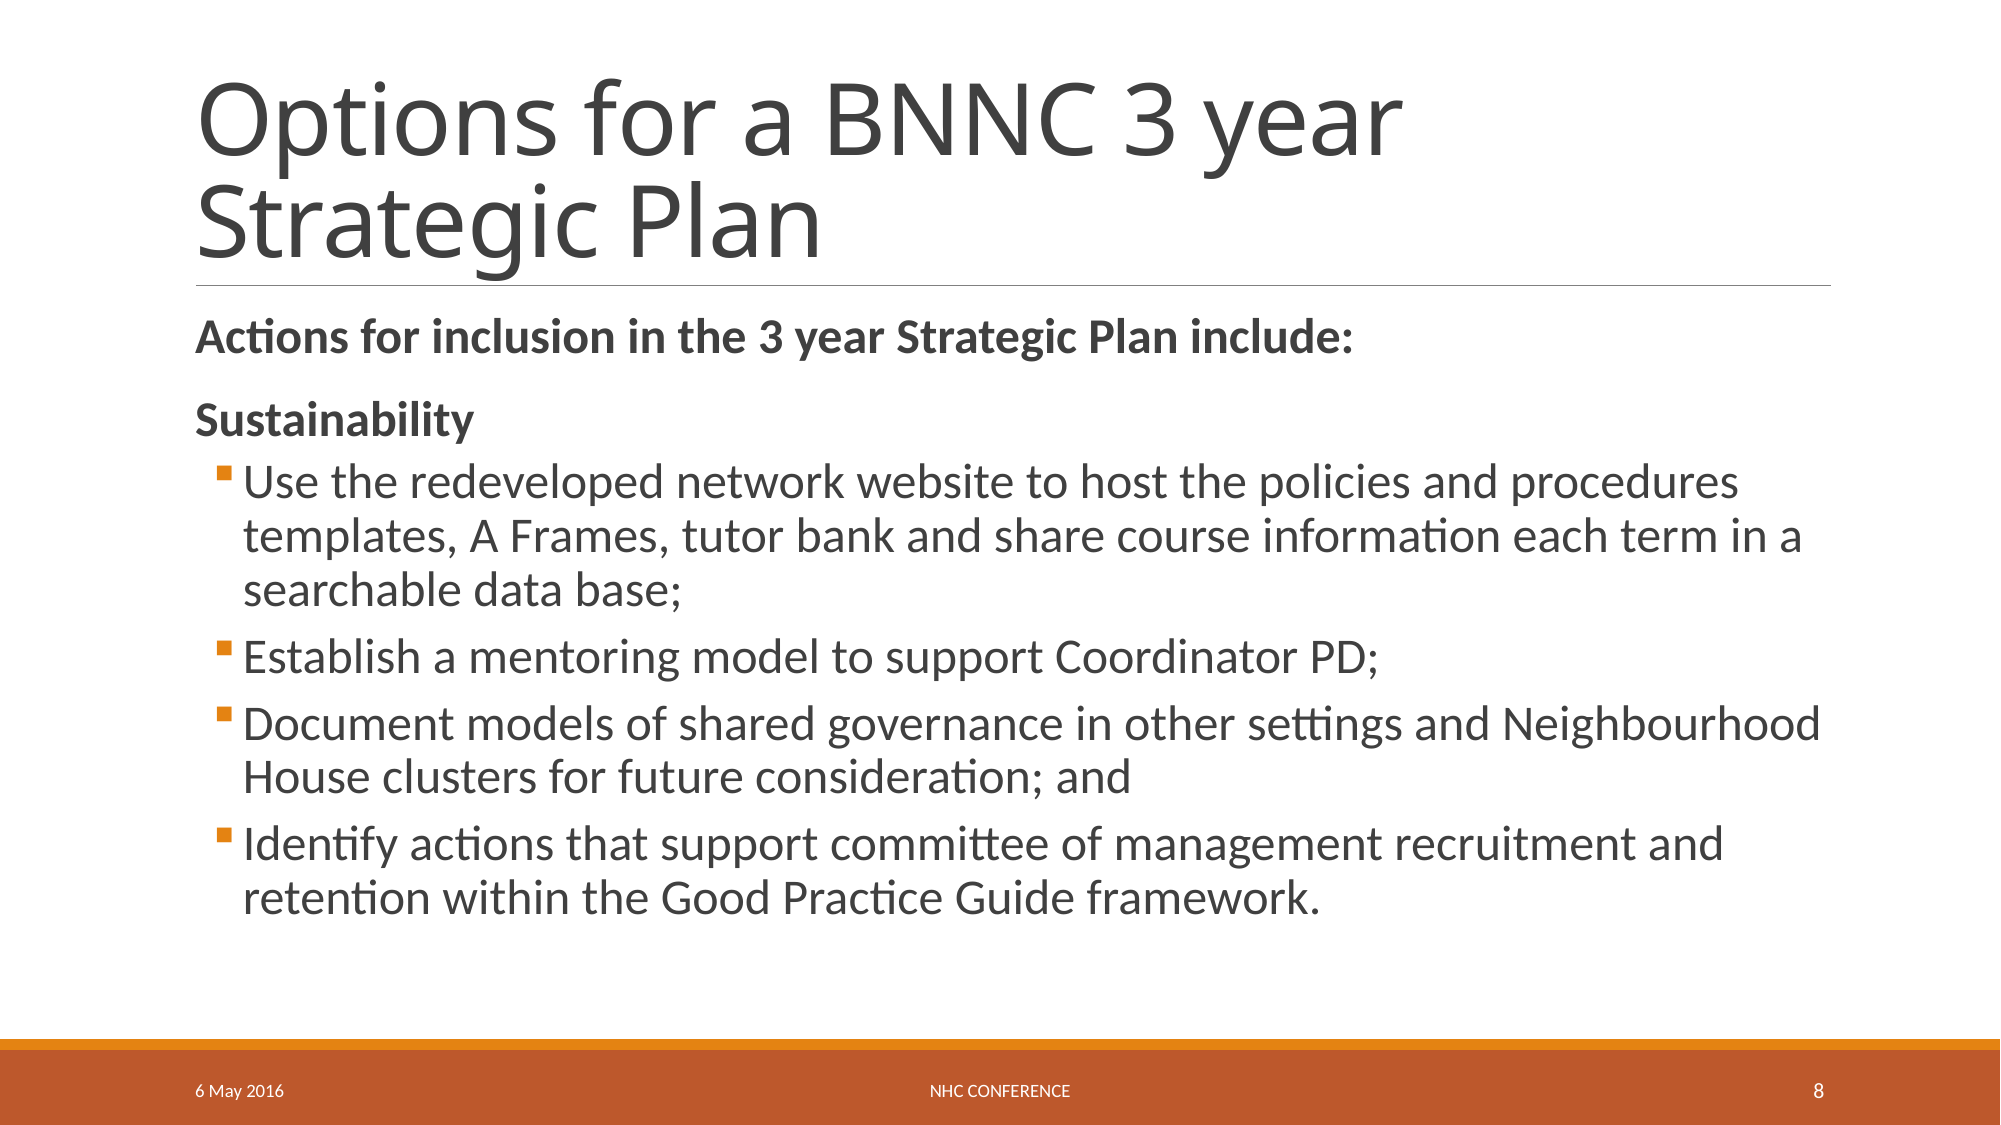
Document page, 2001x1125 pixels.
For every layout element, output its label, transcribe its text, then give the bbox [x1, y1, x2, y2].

title Options for a BNNC 3 year Strategic Plan [180, 47, 1830, 285]
footer NHC Conference [604, 1059, 1396, 1120]
list Actions for inclusion in the 3 year Strategic Plan include: Sustainability Use the redeveloped network website to host the policies and procedures templates, A Frames, tutor bank and share course information each term in a searchable data base; Establish a mentoring model to support Coordinator PD; Document models of shared governance in other settings and Neighbourhood House clusters for future consideration; and Identify actions that support committee of management recruitment and retention within the Good Practice Guide framework. [180, 302, 1830, 1016]
slide_number 8 [1624, 1059, 1840, 1120]
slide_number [180, 1059, 586, 1120]
